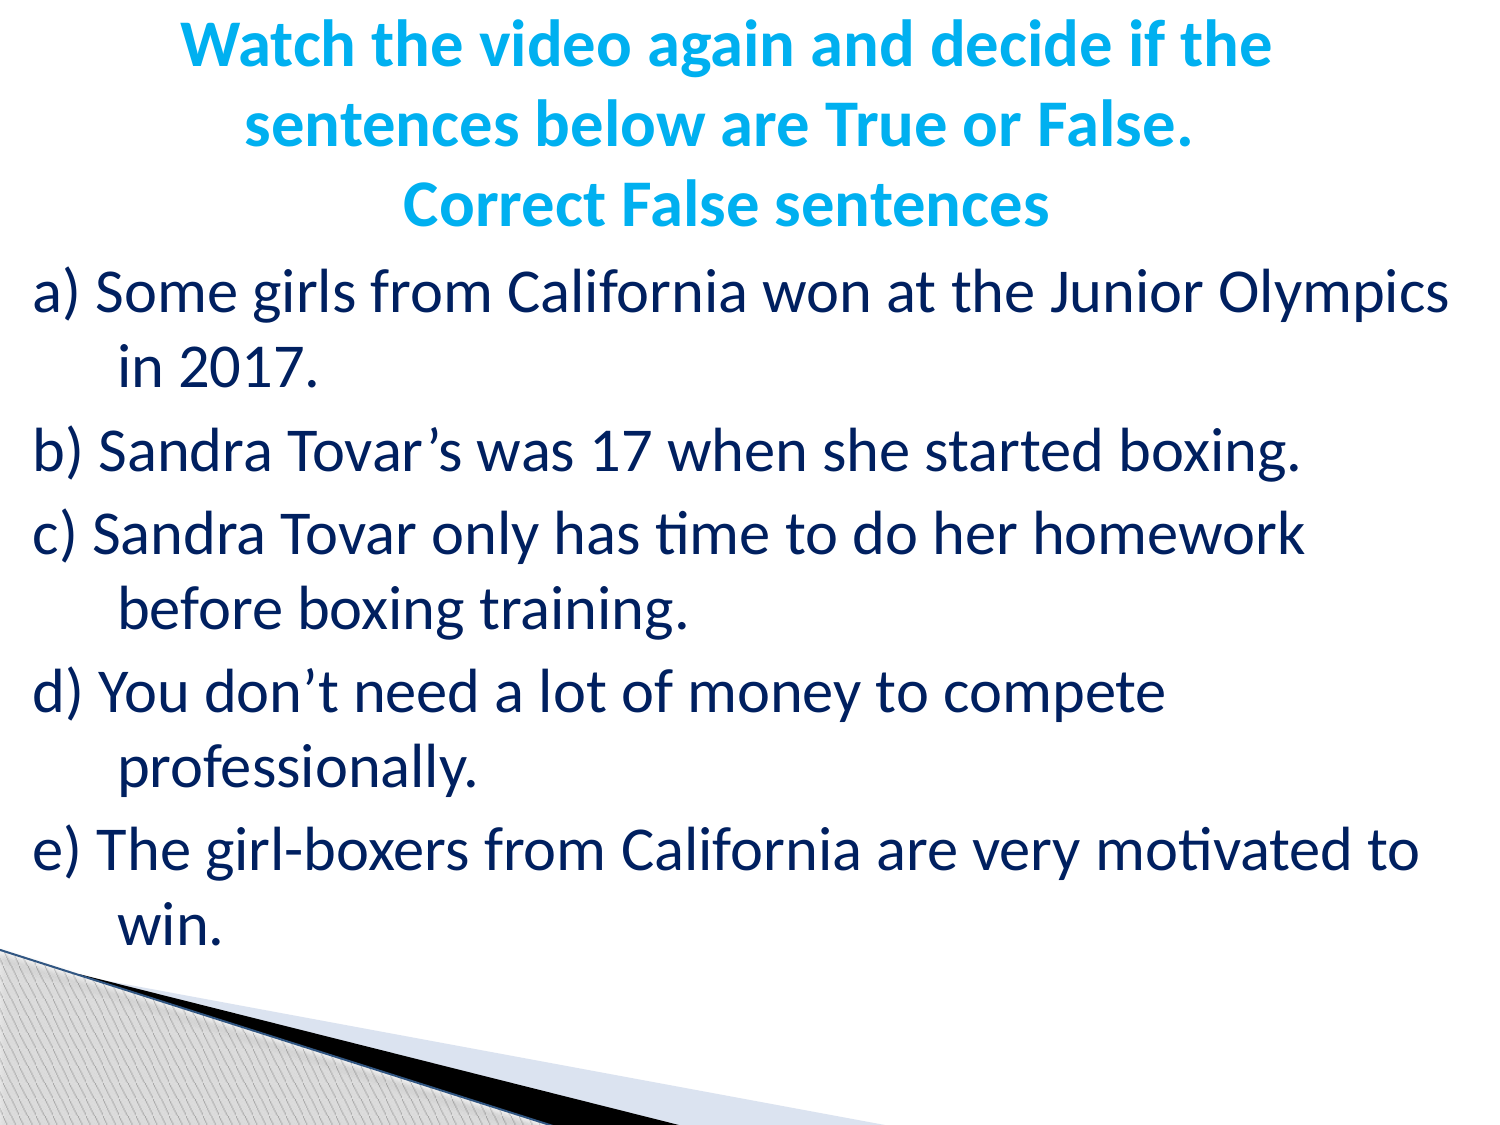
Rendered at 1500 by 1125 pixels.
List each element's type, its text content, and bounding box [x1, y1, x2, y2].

title Watch the video again and decide if the sentences below are True or False. Correct False sentences [29, 30, 1425, 209]
list a) Some girls from California won at the Junior Olympics in 2017. b) Sandra Tovar’s was 17 when she started boxing. c) Sandra Tovar only has time to do her homework before boxing training. d) You don’t need a lot of money to compete professionally. e) The girl-boxers from California are very motivated to win. [0, 243, 1471, 1094]
